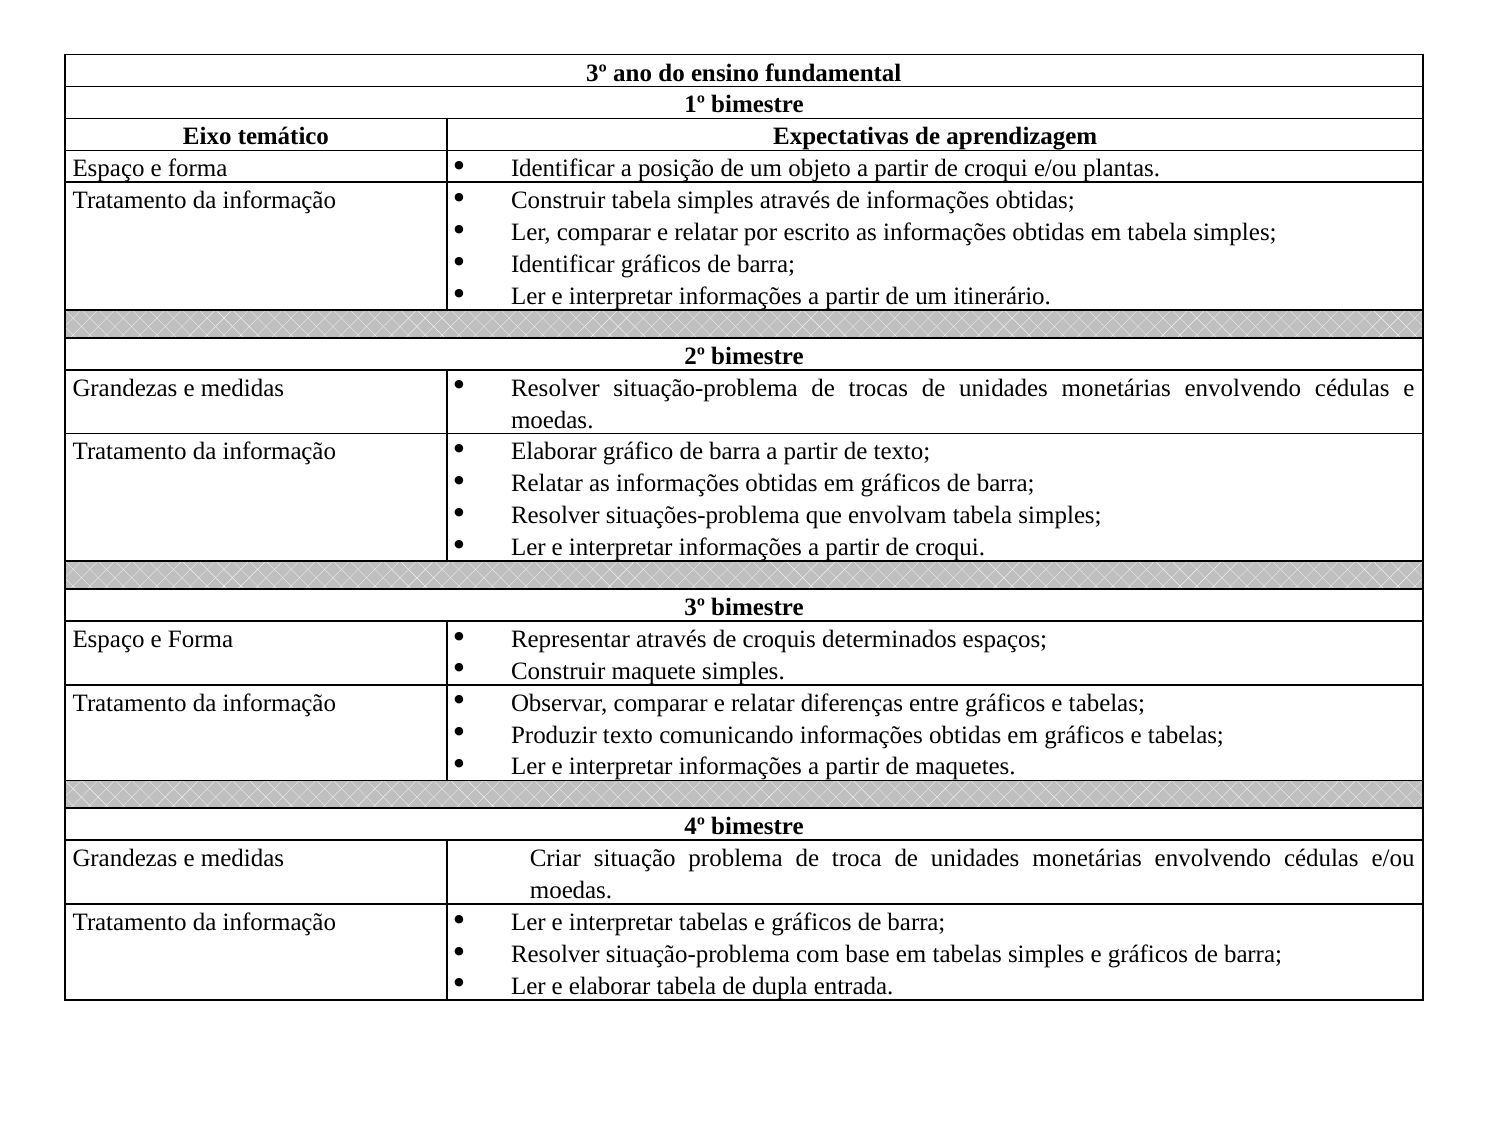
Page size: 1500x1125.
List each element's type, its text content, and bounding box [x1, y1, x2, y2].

table_cell Identificar a posição de um objeto a partir de croqui e/ou plantas. [448, 151, 1422, 181]
table_cell Construir tabela simples através de informações obtidas; Ler, comparar e relatar por escrito as informações obtidas em tabela simples; Identificar gráficos de barra; Ler e interpretar informações a partir de um itinerário. [448, 183, 1422, 309]
table_cell 1º bimestre [66, 87, 1422, 118]
table_cell Espaço e forma [66, 151, 446, 181]
table_cell Tratamento da informação [66, 905, 446, 999]
table_cell [66, 562, 1422, 588]
table_cell 3º bimestre [66, 590, 1422, 620]
table_cell Expectativas de aprendizagem [448, 119, 1422, 150]
table_cell Observar, comparar e relatar diferenças entre gráficos e tabelas; Produzir texto comunicando informações obtidas em gráficos e tabelas; Ler e interpretar informações a partir de maquetes. [448, 686, 1422, 780]
table_cell Tratamento da informação [66, 183, 446, 309]
table_cell Grandezas e medidas [66, 371, 446, 433]
table_cell 2º bimestre [66, 339, 1422, 369]
table_cell Tratamento da informação [66, 434, 446, 560]
table_cell 4º bimestre [66, 809, 1422, 839]
table_cell [66, 311, 1422, 337]
table_cell Tratamento da informação [66, 686, 446, 780]
table_cell Resolver situação-problema de trocas de unidades monetárias envolvendo cédulas e moedas. [448, 371, 1422, 433]
table_cell Grandezas e medidas [66, 841, 446, 903]
table_cell Ler e interpretar tabelas e gráficos de barra; Resolver situação-problema com base em tabelas simples e gráficos de barra; Ler e elaborar tabela de dupla entrada. [448, 905, 1422, 999]
table_cell Criar situação problema de troca de unidades monetárias envolvendo cédulas e/ou moedas. [448, 841, 1422, 903]
table_cell Eixo temático [66, 119, 446, 150]
table_cell Elaborar gráfico de barra a partir de texto; Relatar as informações obtidas em gráficos de barra; Resolver situações-problema que envolvam tabela simples; Ler e interpretar informações a partir de croqui. [448, 434, 1422, 560]
table_header 3º ano do ensino fundamental [66, 55, 1422, 86]
table_cell Espaço e Forma [66, 622, 446, 684]
table_cell [66, 781, 1422, 807]
table_cell Representar através de croquis determinados espaços; Construir maquete simples. [448, 622, 1422, 684]
